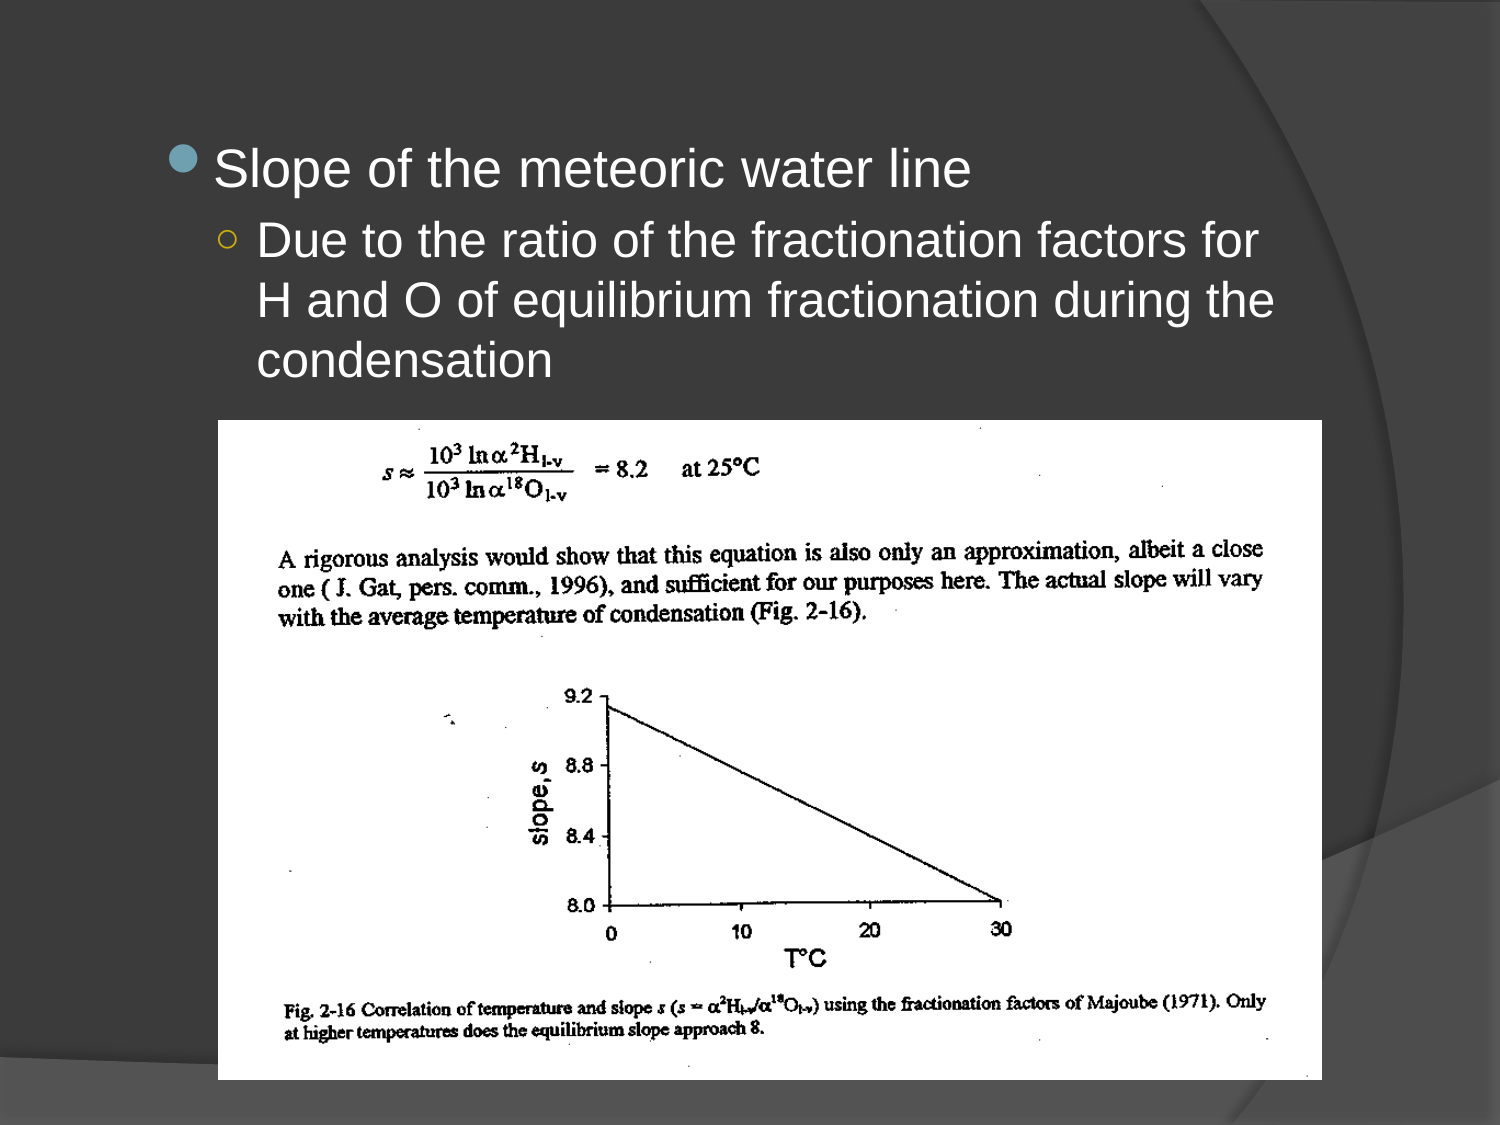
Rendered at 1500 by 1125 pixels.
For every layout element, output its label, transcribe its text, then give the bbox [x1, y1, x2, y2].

picture [218, 420, 1322, 1081]
list Slope of the meteoric water line Due to the ratio of the fractionation factors for H and O of equilibrium fractionation during the condensation [76, 125, 1302, 868]
